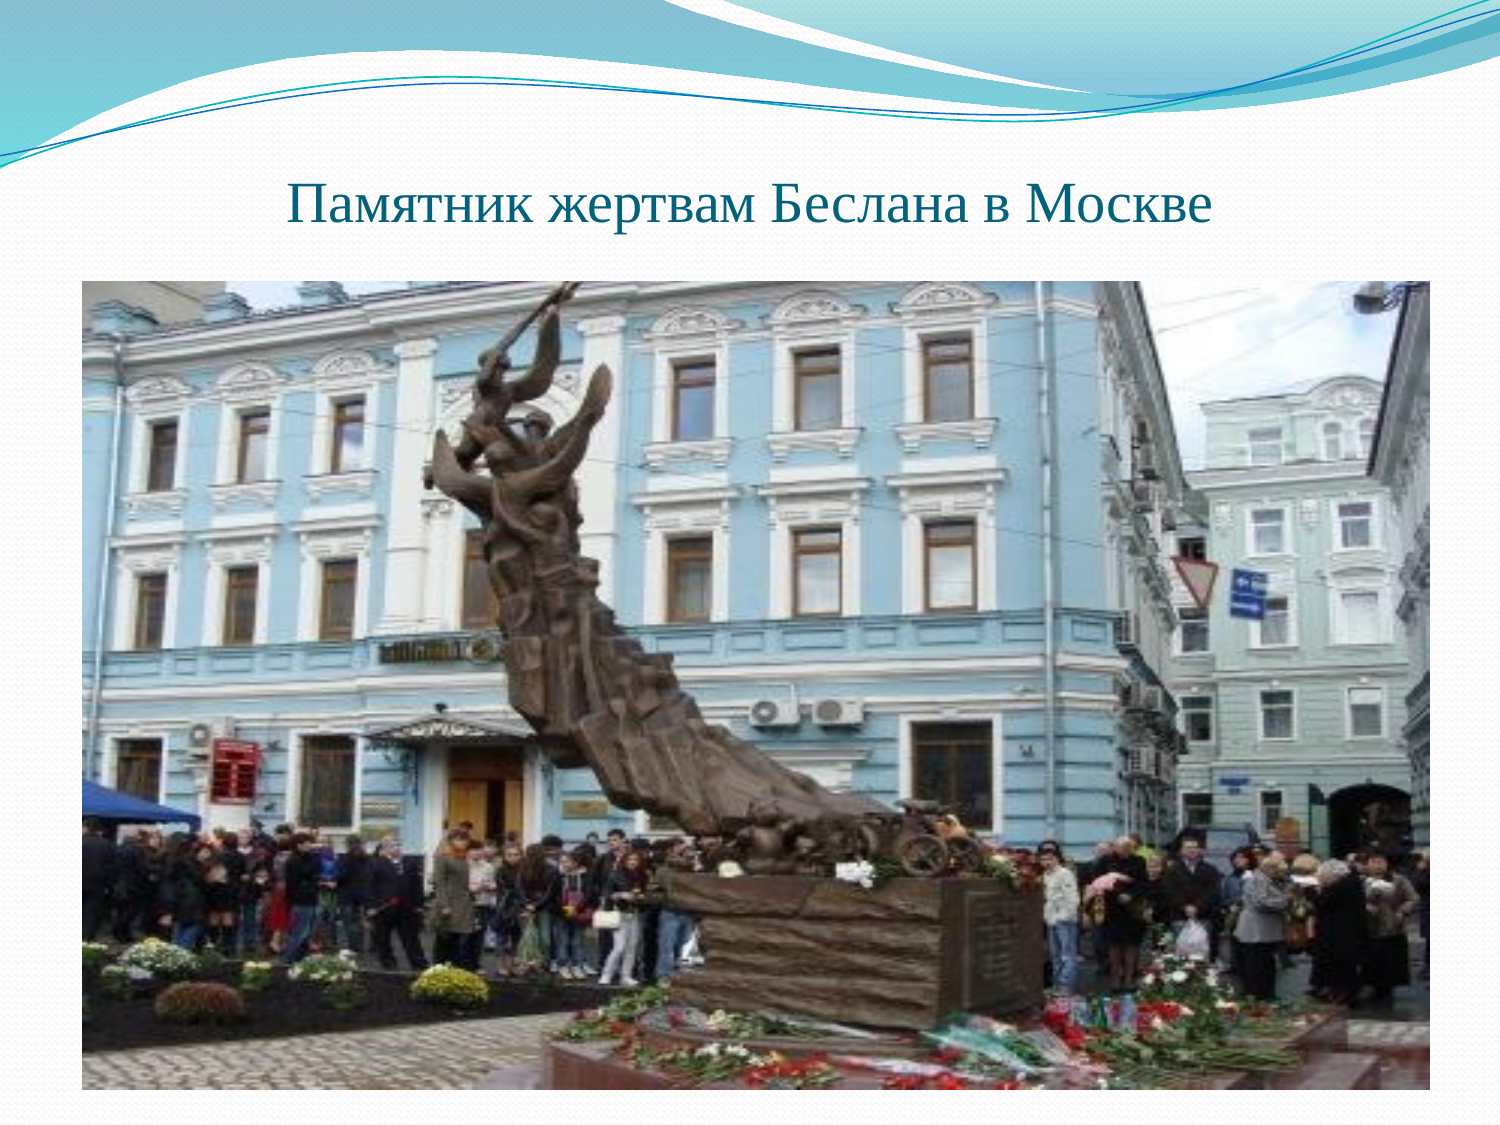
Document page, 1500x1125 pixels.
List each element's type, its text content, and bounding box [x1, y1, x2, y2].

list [81, 280, 1430, 1090]
title Памятник жертвам Беслана в Москве [75, 115, 1425, 235]
